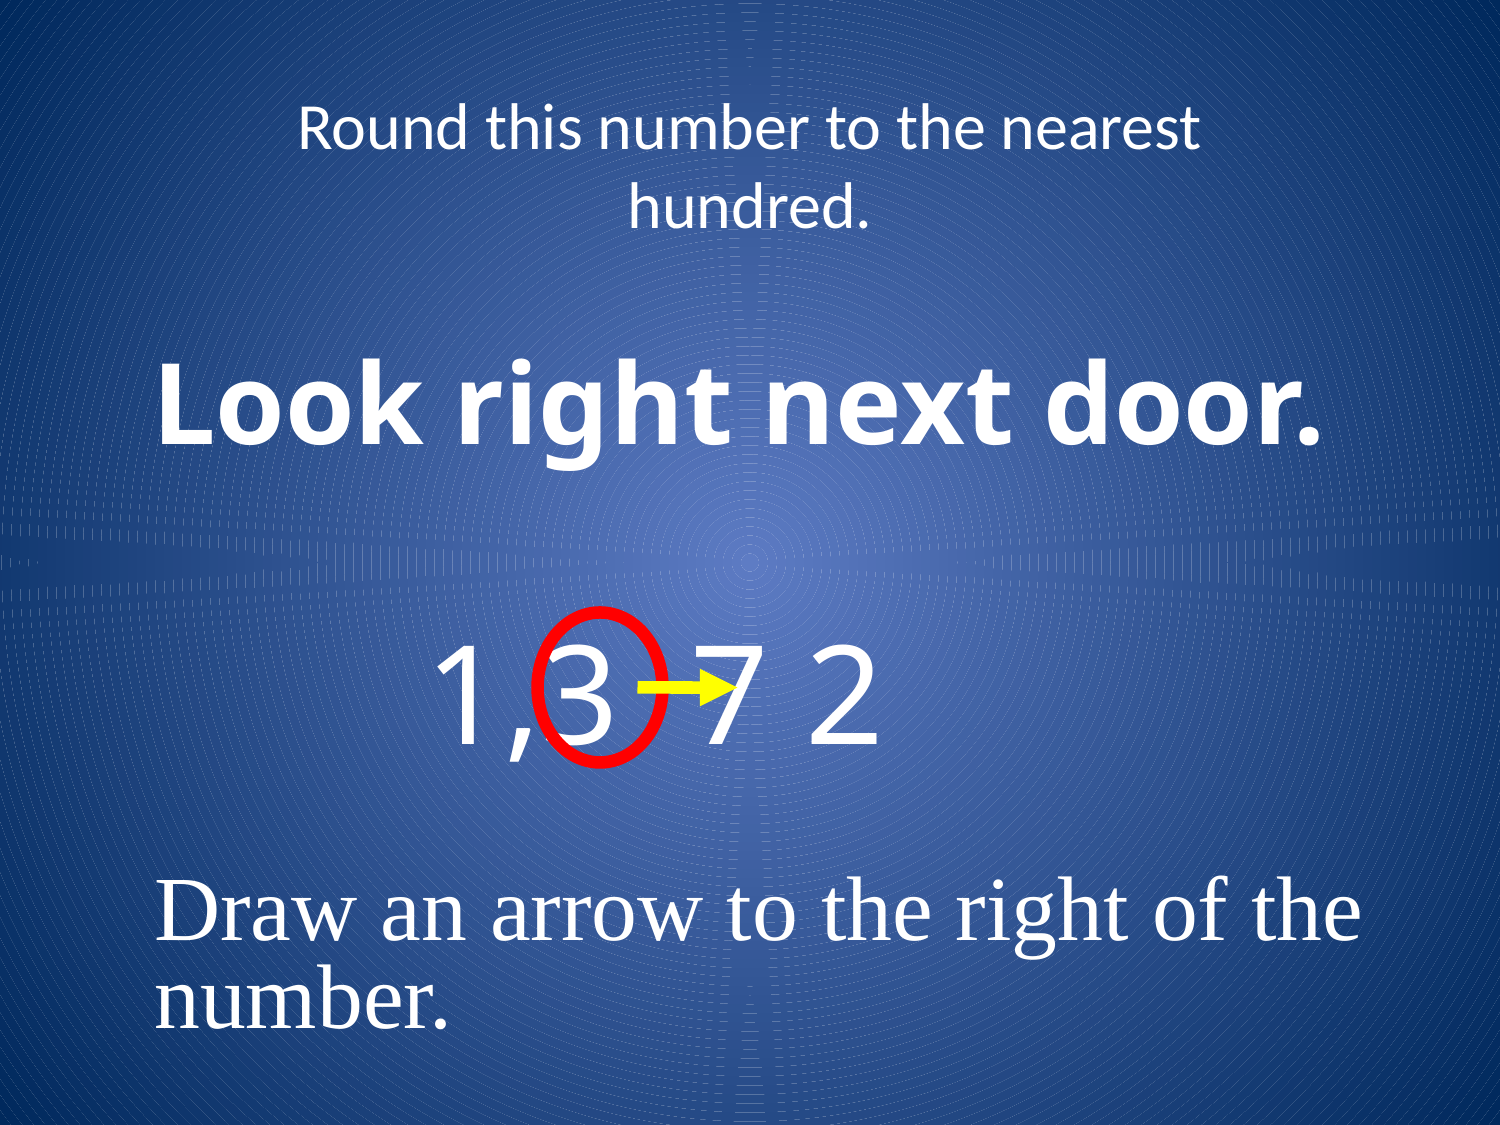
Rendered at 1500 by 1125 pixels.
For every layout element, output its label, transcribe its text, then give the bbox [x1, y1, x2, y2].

text_box Look right next door. [137, 324, 1413, 535]
text_box 1,3 7 2 [374, 600, 1113, 780]
text_box [637, 681, 738, 694]
title Round this number to the nearest hundred. [0, 75, 1500, 250]
text_box Draw an arrow to the right of the number. [139, 862, 1381, 1054]
text_box [537, 612, 663, 763]
